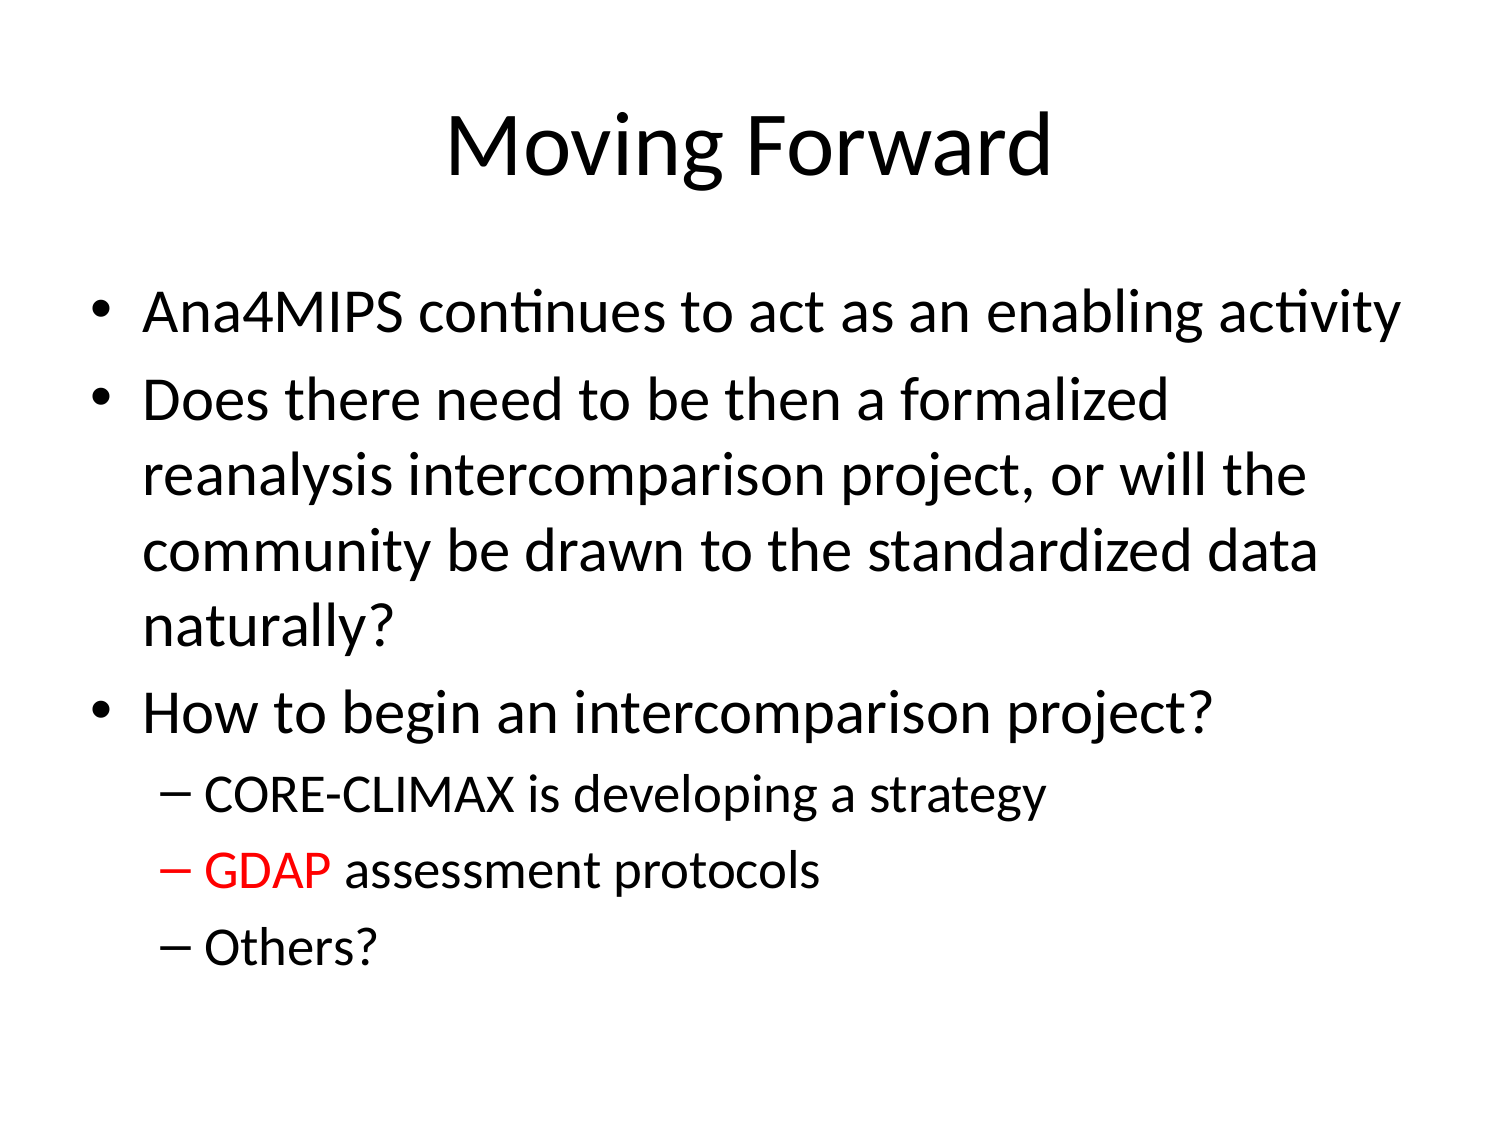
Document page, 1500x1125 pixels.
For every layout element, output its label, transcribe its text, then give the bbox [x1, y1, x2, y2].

title Moving Forward [75, 45, 1425, 233]
list Ana4MIPS continues to act as an enabling activity Does there need to be then a formalized reanalysis intercomparison project, or will the community be drawn to the standardized data naturally? How to begin an intercomparison project? CORE-CLIMAX is developing a strategy GDAP assessment protocols Others? [75, 262, 1425, 1063]
